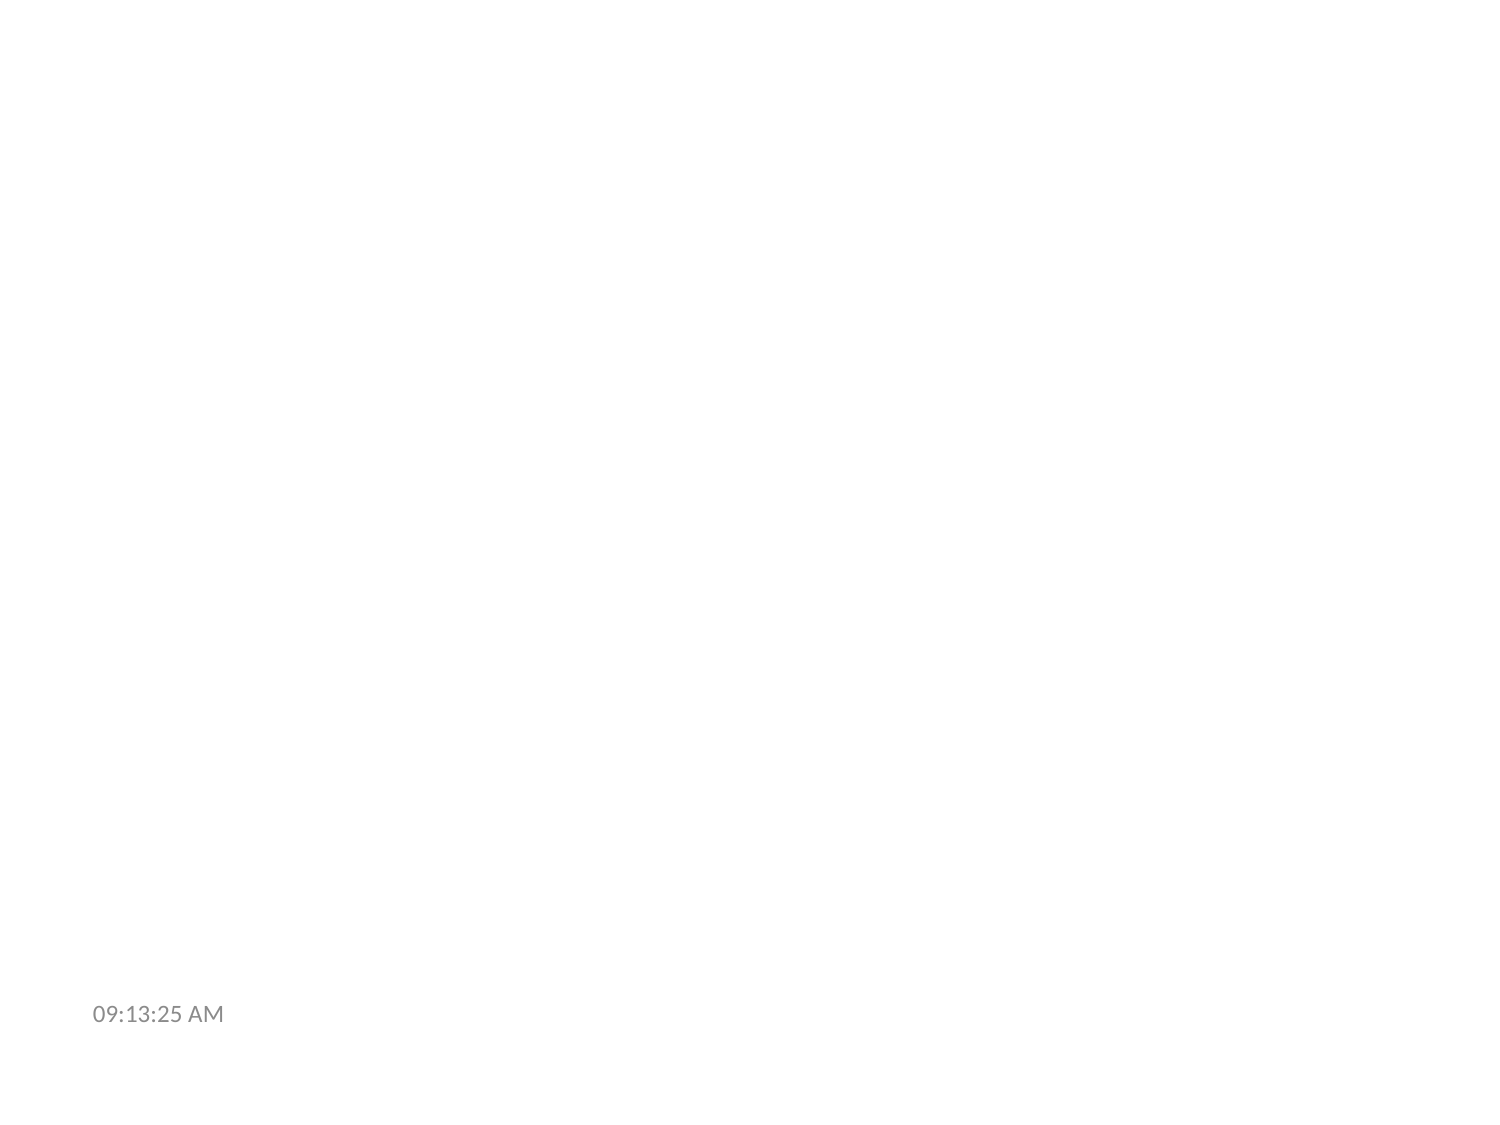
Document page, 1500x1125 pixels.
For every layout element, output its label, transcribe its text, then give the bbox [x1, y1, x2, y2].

text_box 3:35:09 PM [77, 982, 428, 1043]
